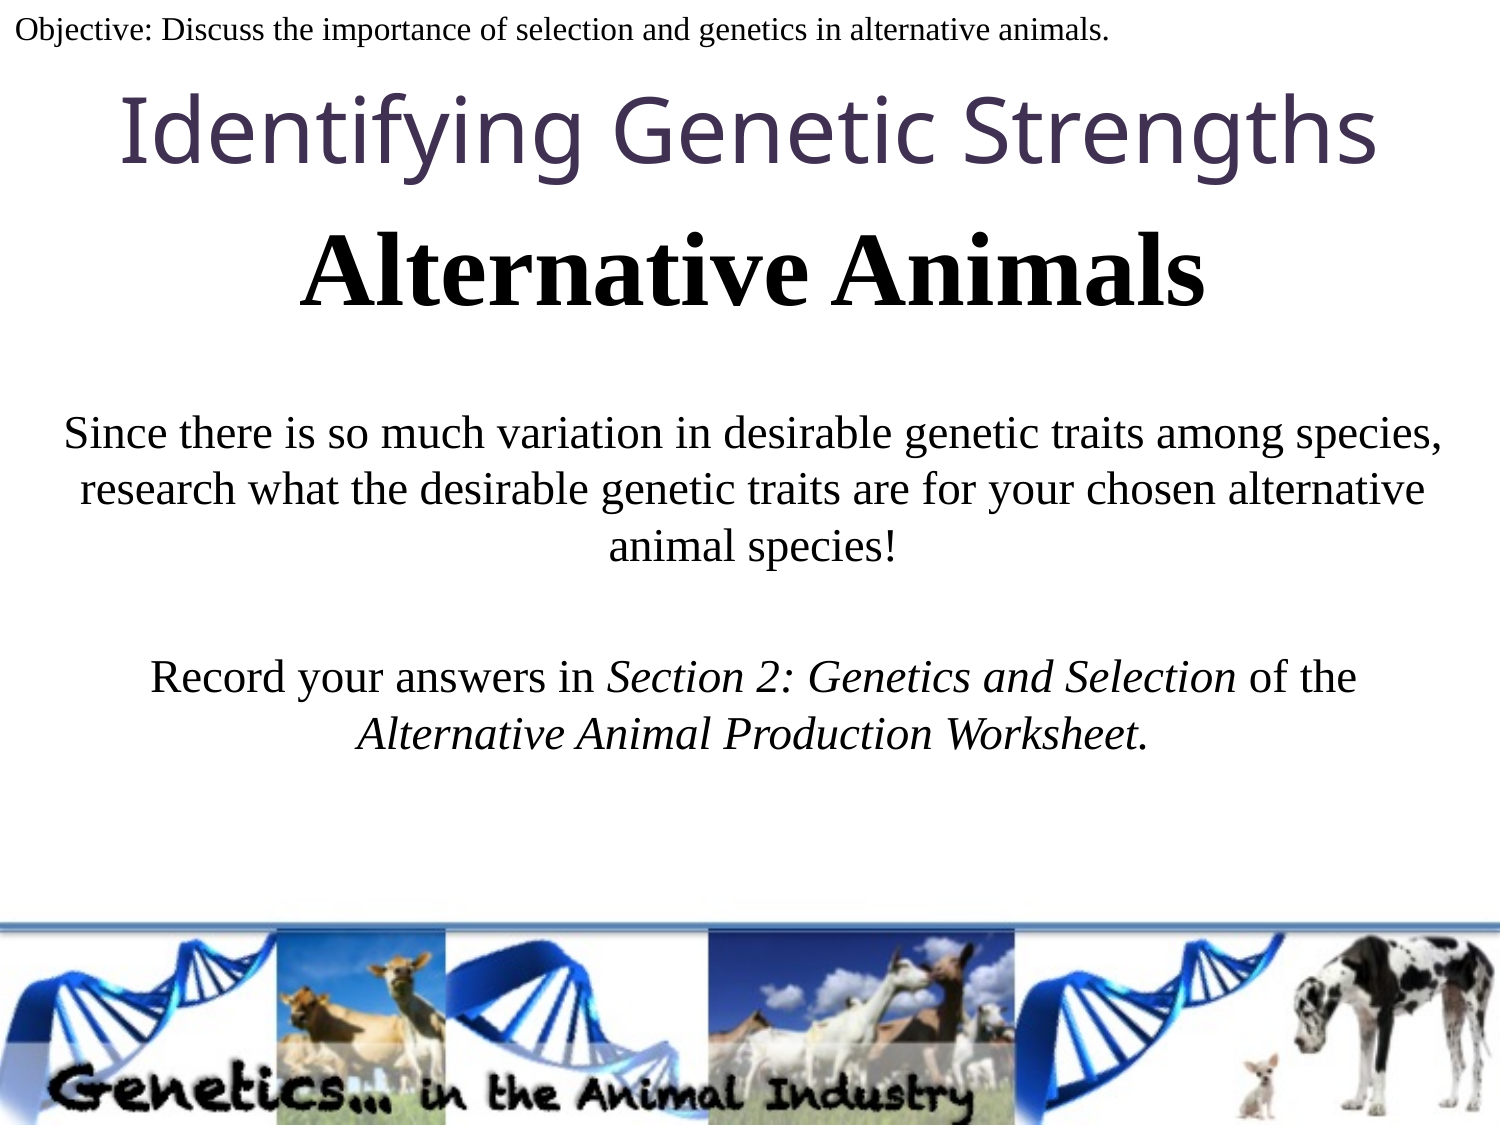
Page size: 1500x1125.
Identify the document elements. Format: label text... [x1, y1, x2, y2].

list Alternative Animals Since there is so much variation in desirable genetic traits among species, research what the desirable genetic traits are for your chosen alternative animal species! Record your answers in Section 2: Genetics and Selection of the Alternative Animal Production Worksheet. [41, 192, 1467, 836]
picture [0, 55, 1500, 1125]
text_box Objective: Discuss the importance of selection and genetics in alternative animals. [0, 0, 1500, 55]
title Identifying Genetic Strengths [75, 55, 1425, 192]
